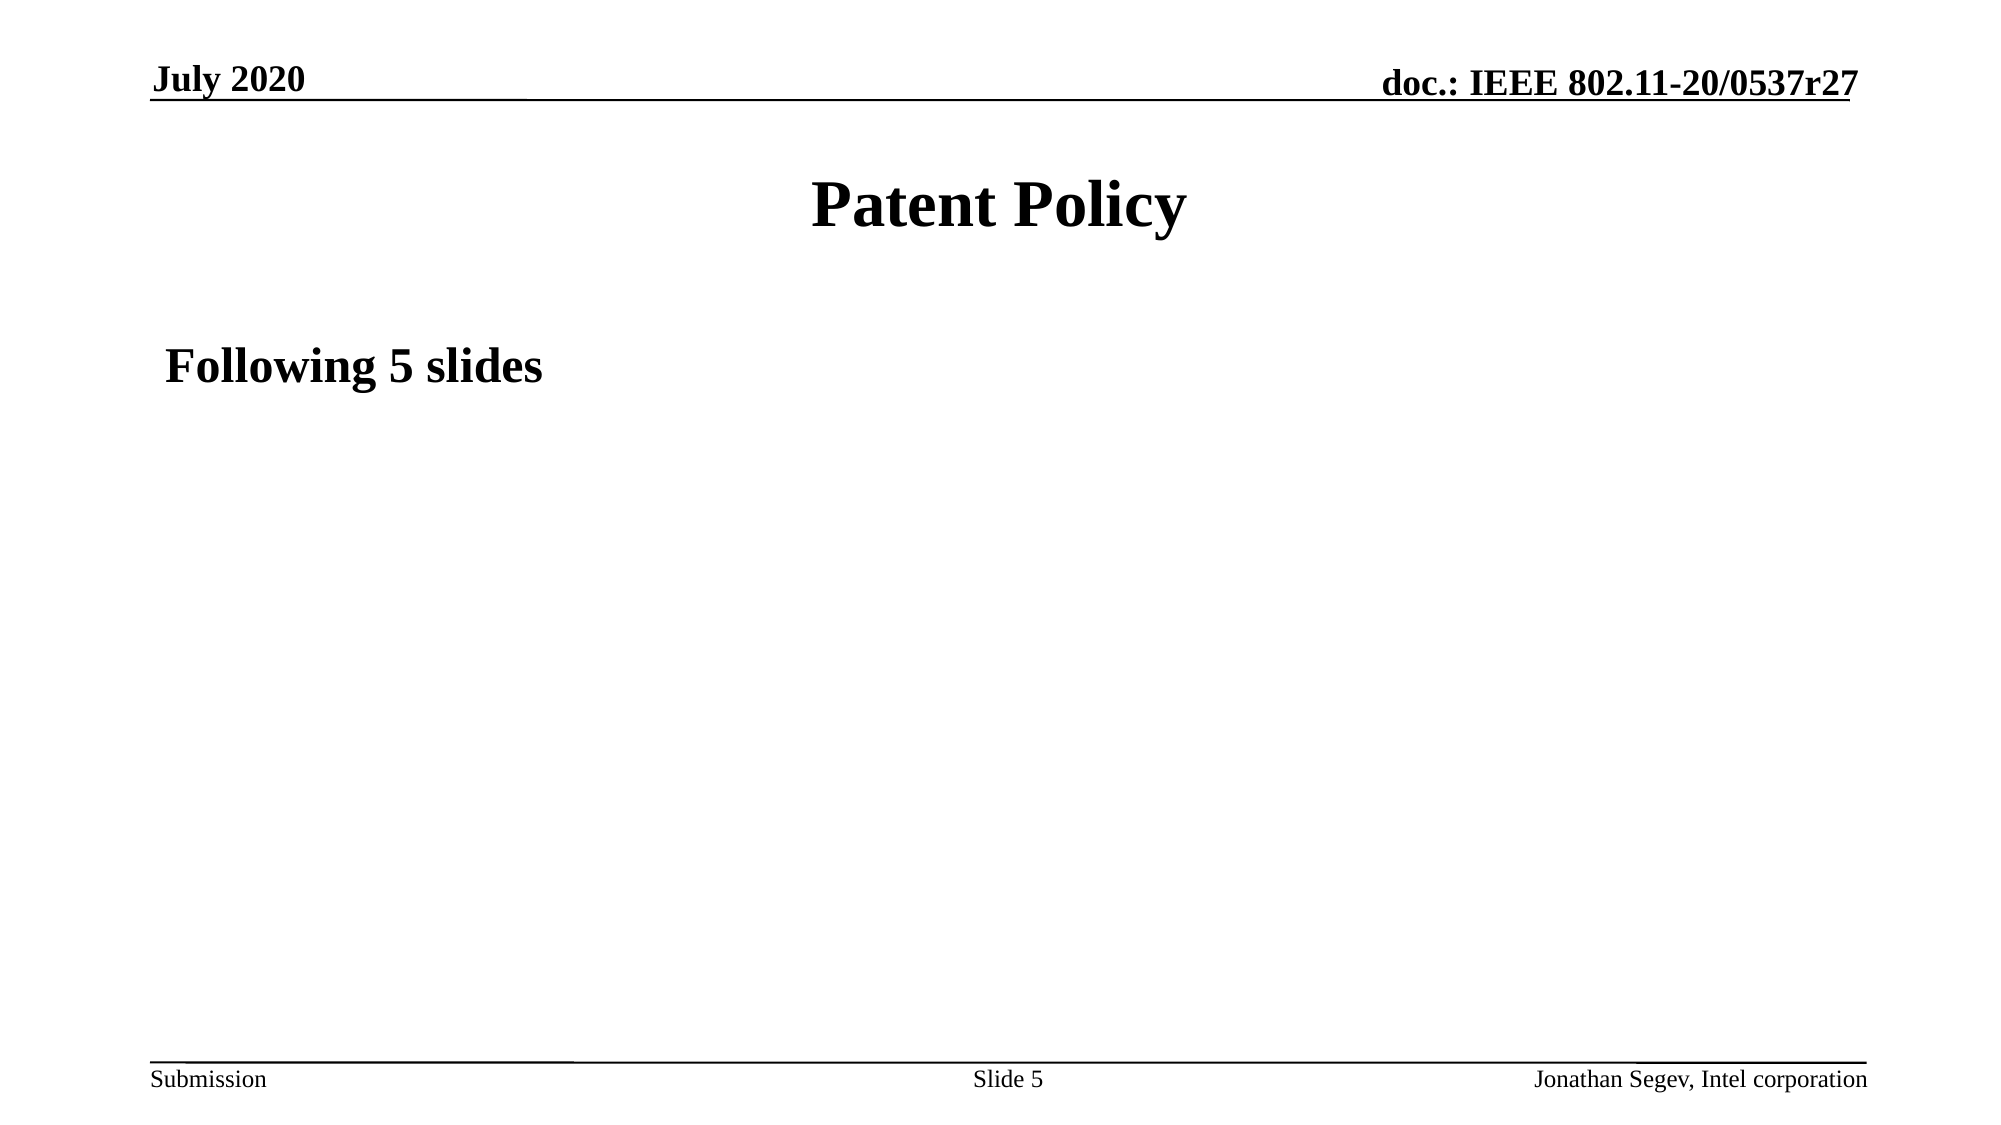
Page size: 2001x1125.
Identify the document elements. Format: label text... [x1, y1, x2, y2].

title Patent Policy [149, 112, 1850, 288]
list Following 5 slides [149, 324, 1850, 1000]
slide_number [152, 54, 563, 100]
slide_number Slide 5 [950, 1061, 1067, 1123]
footer Jonathan Segev, Intel corporation [1171, 1061, 1869, 1093]
